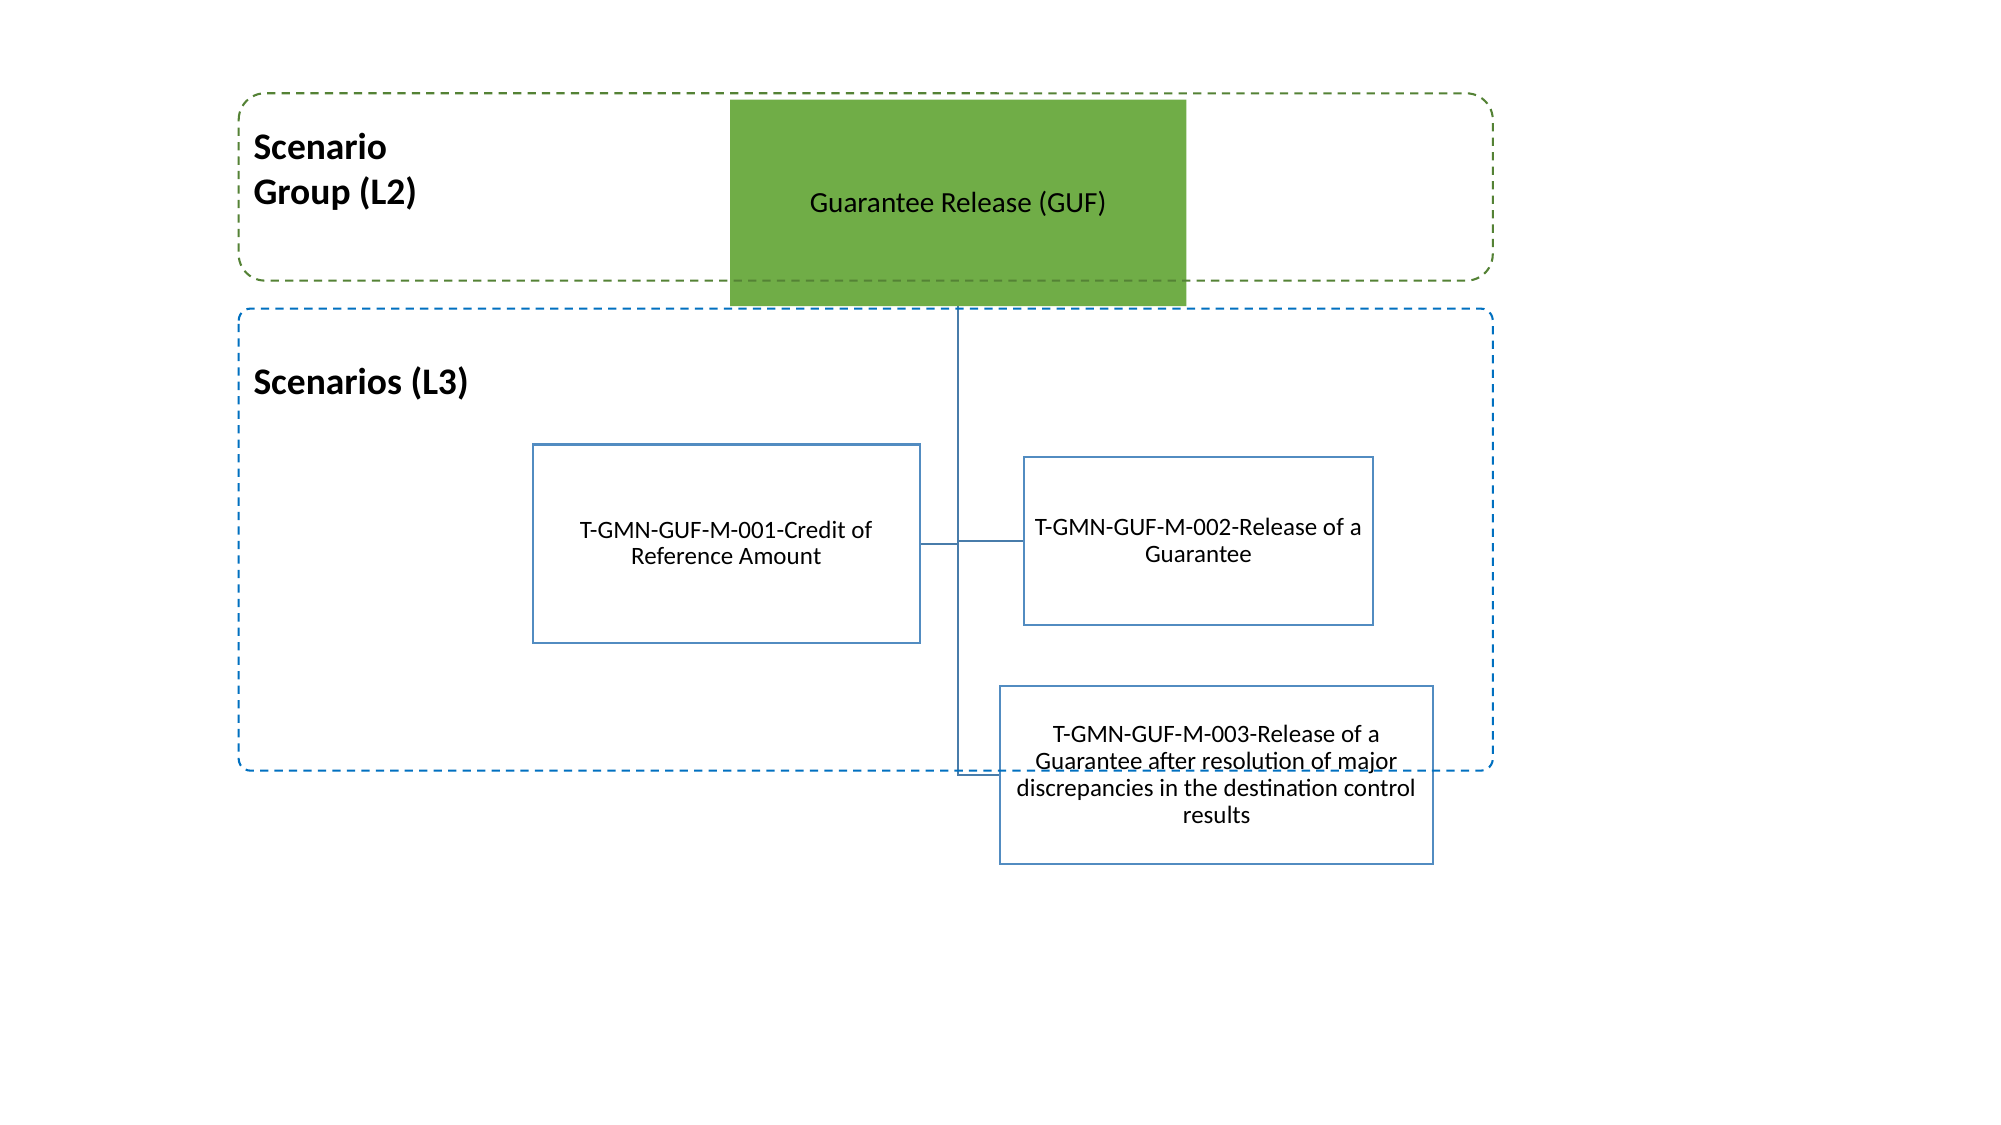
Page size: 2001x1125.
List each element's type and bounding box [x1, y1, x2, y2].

text_box [238, 93, 1493, 812]
